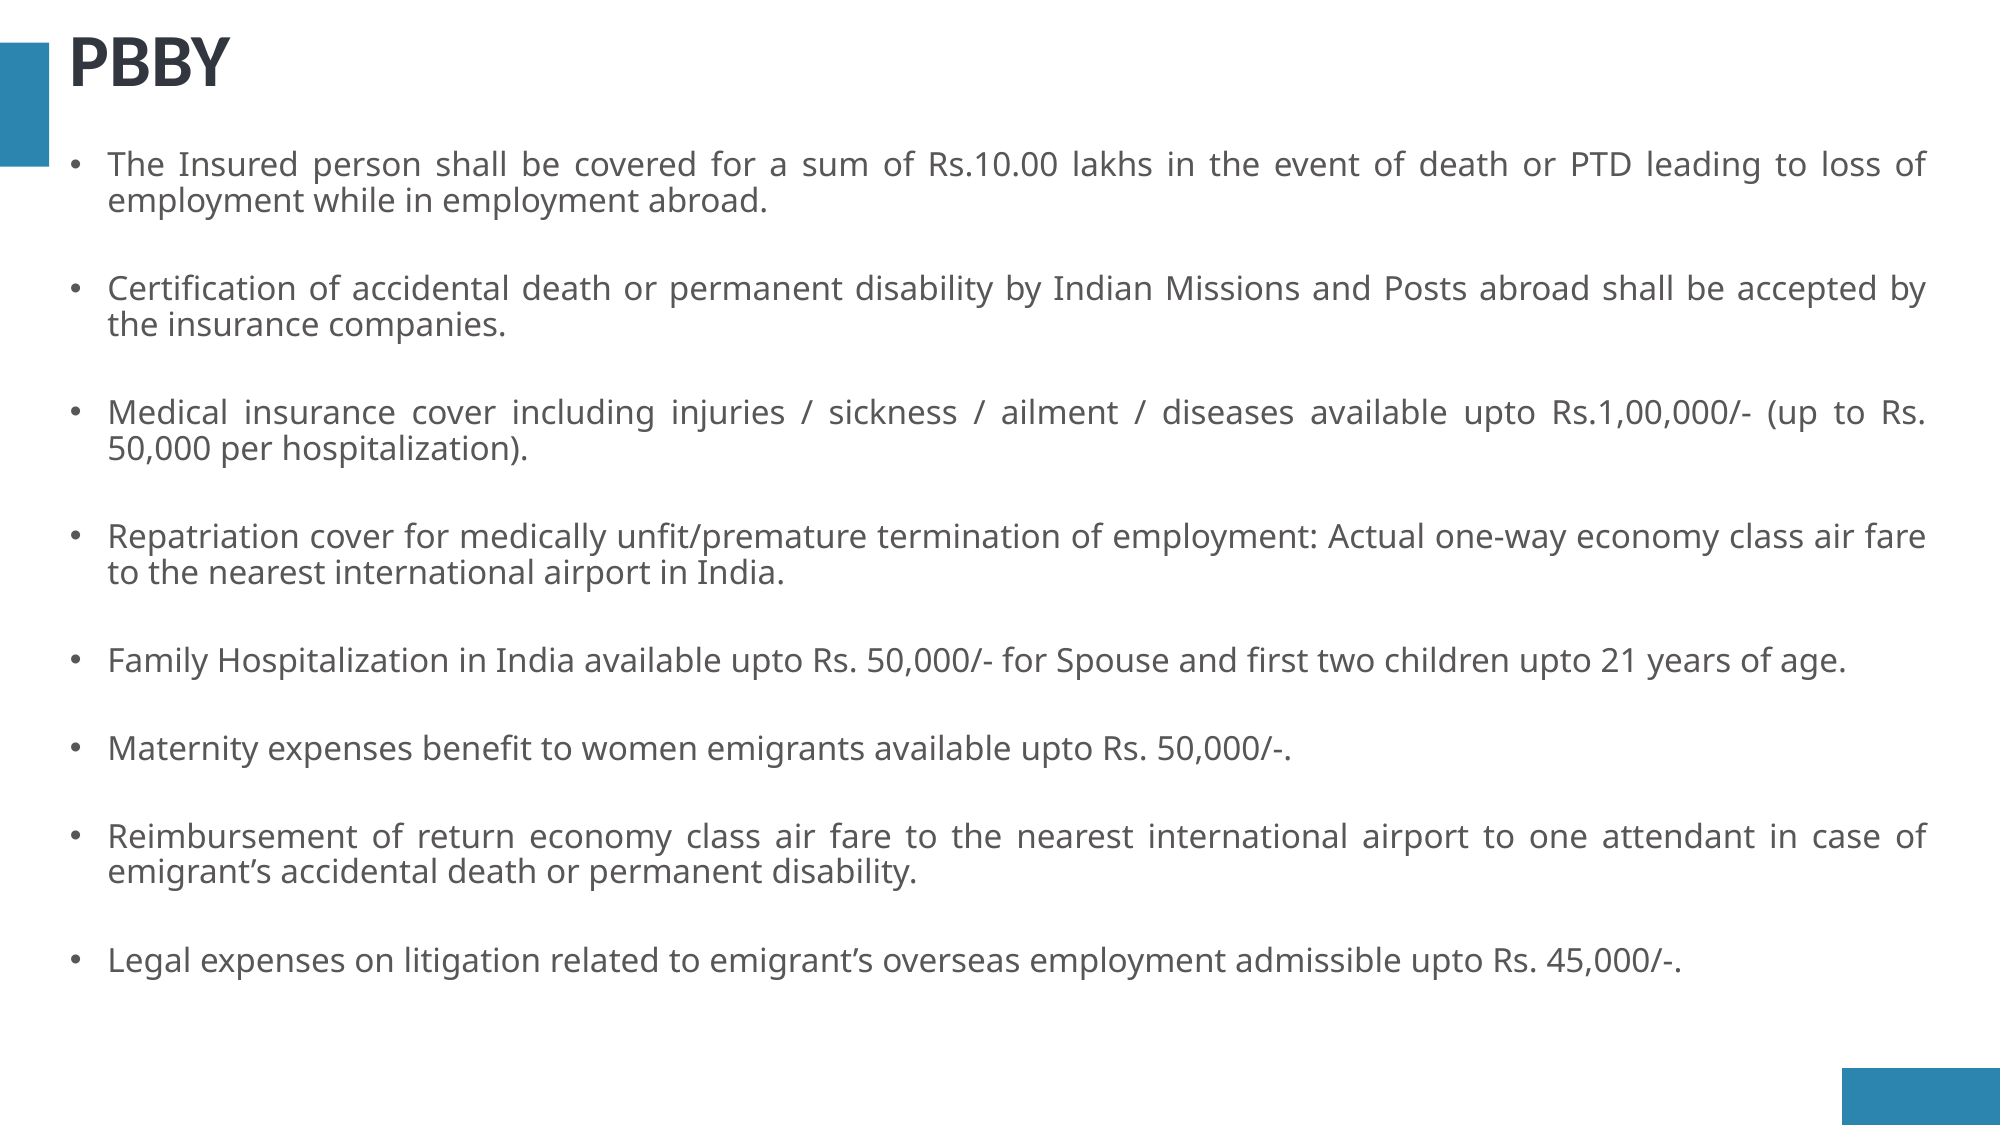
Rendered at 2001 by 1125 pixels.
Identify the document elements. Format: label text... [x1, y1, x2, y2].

list The Insured person shall be covered for a sum of Rs.10.00 lakhs in the event of death or PTD leading to loss of employment while in employment abroad. Certification of accidental death or permanent disability by Indian Missions and Posts abroad shall be accepted by the insurance companies. Medical insurance cover including injuries / sickness / ailment / diseases available upto Rs.1,00,000/- (up to Rs. 50,000 per hospitalization). Repatriation cover for medically unfit/premature termination of employment: Actual one-way economy class air fare to the nearest international airport in India. Family Hospitalization in India available upto Rs. 50,000/- for Spouse and first two children upto 21 years of age. Maternity expenses benefit to women emigrants available upto Rs. 50,000/-. Reimbursement of return economy class air fare to the nearest international airport to one attendant in case of emigrant’s accidental death or permanent disability. Legal expenses on litigation related to emigrant’s overseas employment admissible upto Rs. 45,000/-. [55, 140, 1945, 952]
title PBBY [55, 0, 1945, 125]
